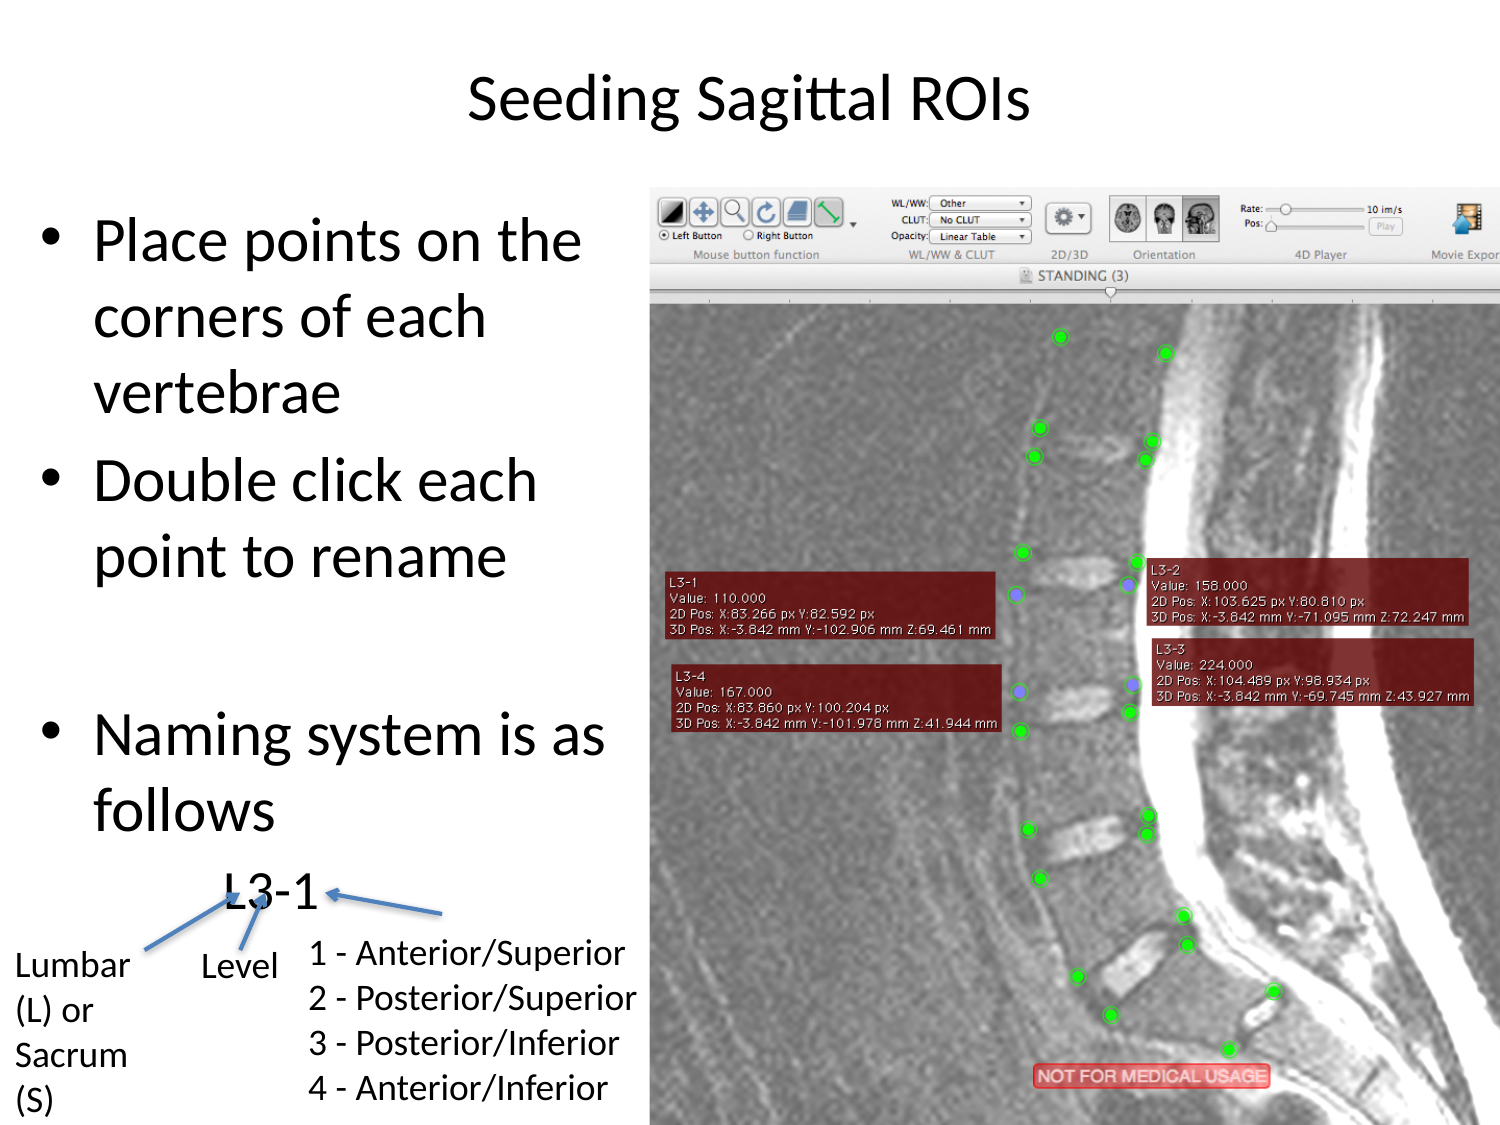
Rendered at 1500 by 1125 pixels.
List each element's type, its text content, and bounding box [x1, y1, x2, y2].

text_box Lumbar (L) or Sacrum (S) [0, 932, 188, 1125]
list Place points on the corners of each vertebrae Double click each point to rename Naming system is as follows L3-1 [24, 190, 628, 933]
title Seeding Sagittal ROIs [75, 0, 1425, 188]
picture [649, 187, 1500, 1125]
text_box 1 - Anterior/Superior 2 - Posterior/Superior 3 - Posterior/Inferior 4 - Anterior/Inferior [293, 920, 644, 1125]
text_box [144, 892, 238, 951]
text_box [239, 892, 266, 951]
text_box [324, 892, 443, 915]
text_box Level [146, 933, 293, 994]
